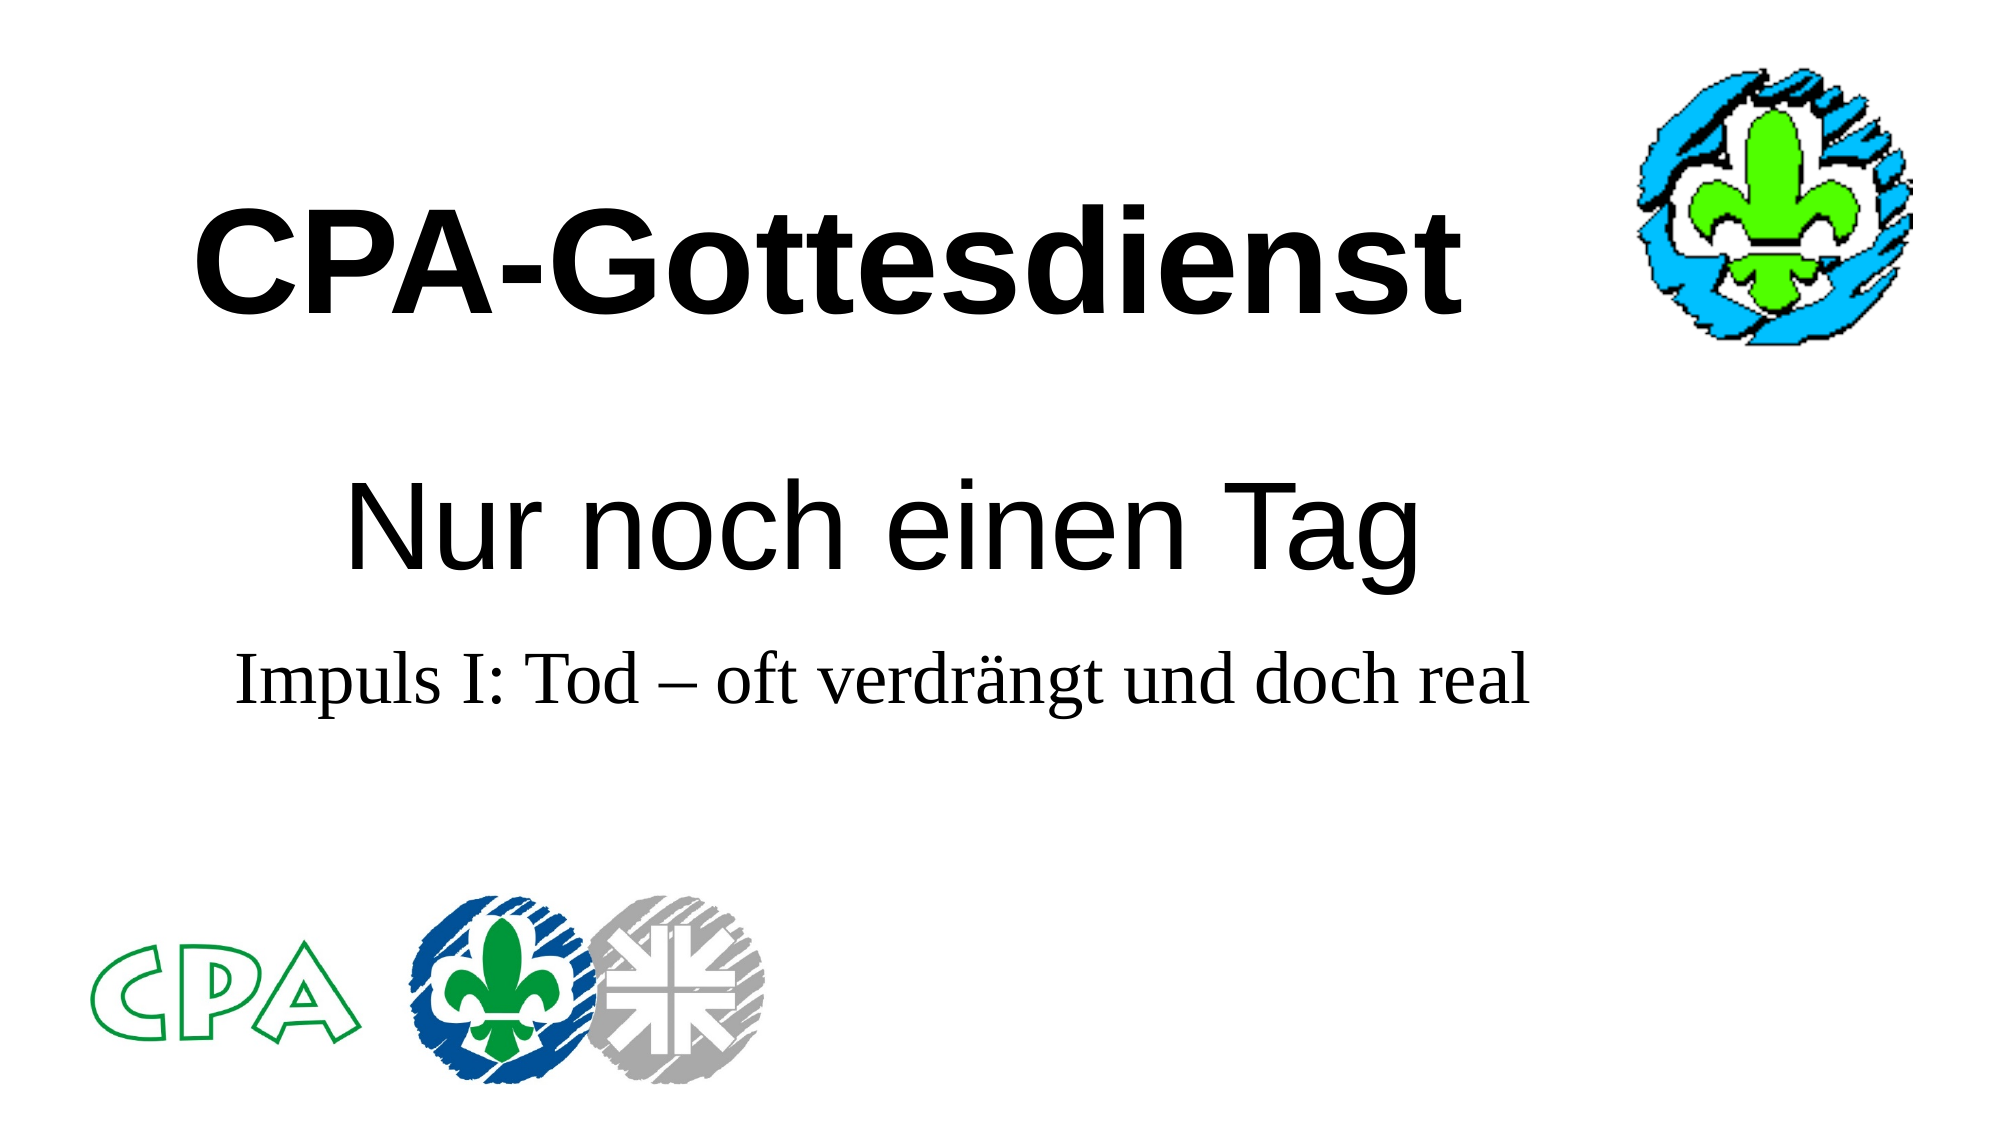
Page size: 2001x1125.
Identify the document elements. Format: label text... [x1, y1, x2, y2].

title CPA-Gottesdienst [114, 133, 1543, 375]
picture [1628, 66, 1913, 350]
subtitle Nur noch einen Tag [303, 437, 1464, 621]
picture [90, 893, 768, 1085]
text_box Impuls I: Tod – oft verdrängt und doch real [220, 621, 1547, 727]
